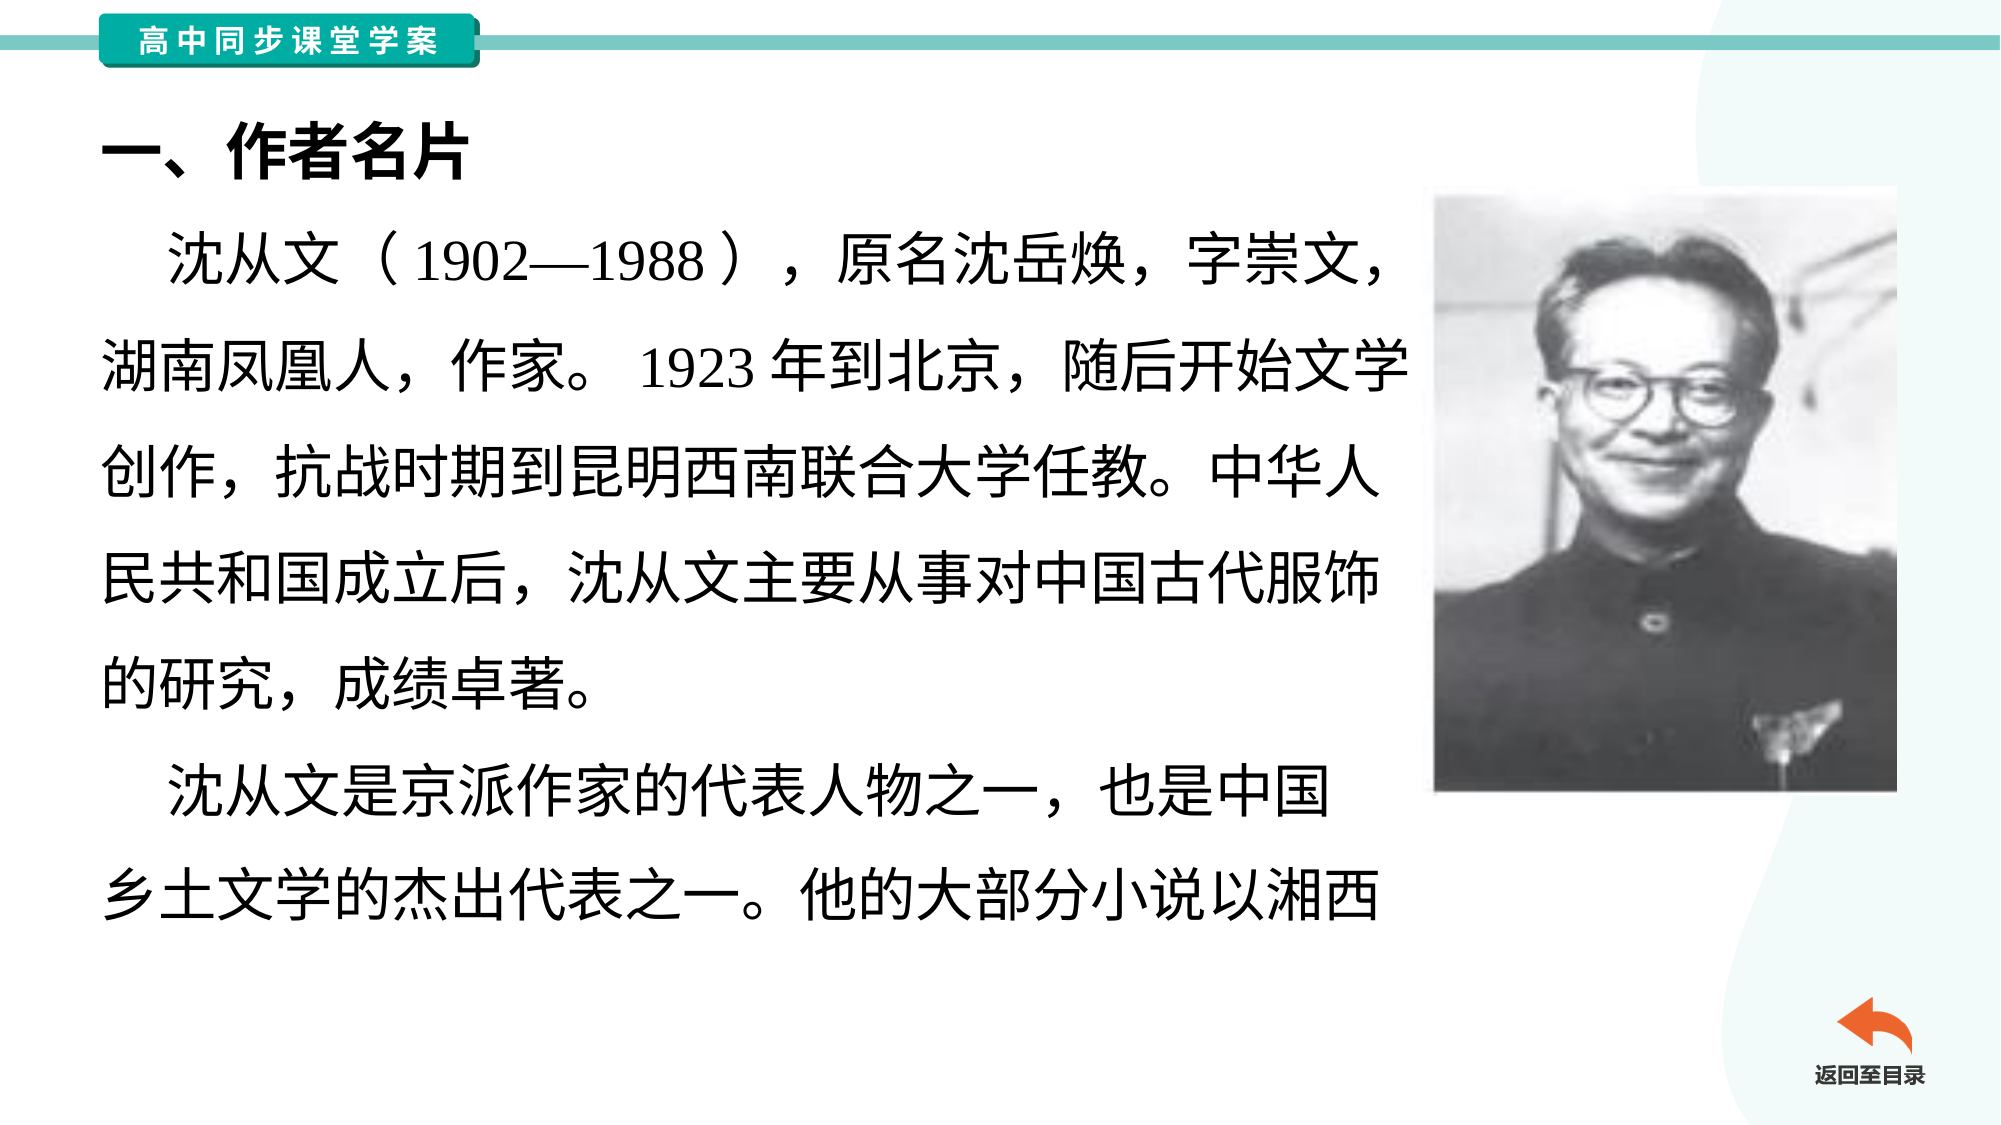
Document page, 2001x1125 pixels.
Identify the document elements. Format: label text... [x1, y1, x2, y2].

picture [0, 0, 2000, 1125]
text_box 沈从文（1902—1988），原名沈岳焕，字崇文， 湖南凤凰人，作家。1923年到北京，随后开始文学 创作，抗战时期到昆明西南联合大学任教。中华人 民共和国成立后，沈从文主要从事对中国古代服饰 的研究，成绩卓著。 沈从文是京派作家的代表人物之一，也是中国 乡土文学的杰出代表之一。他的大部分小说以湘西 [100, 186, 1422, 917]
text_box 一、作者名片 [100, 76, 1899, 248]
